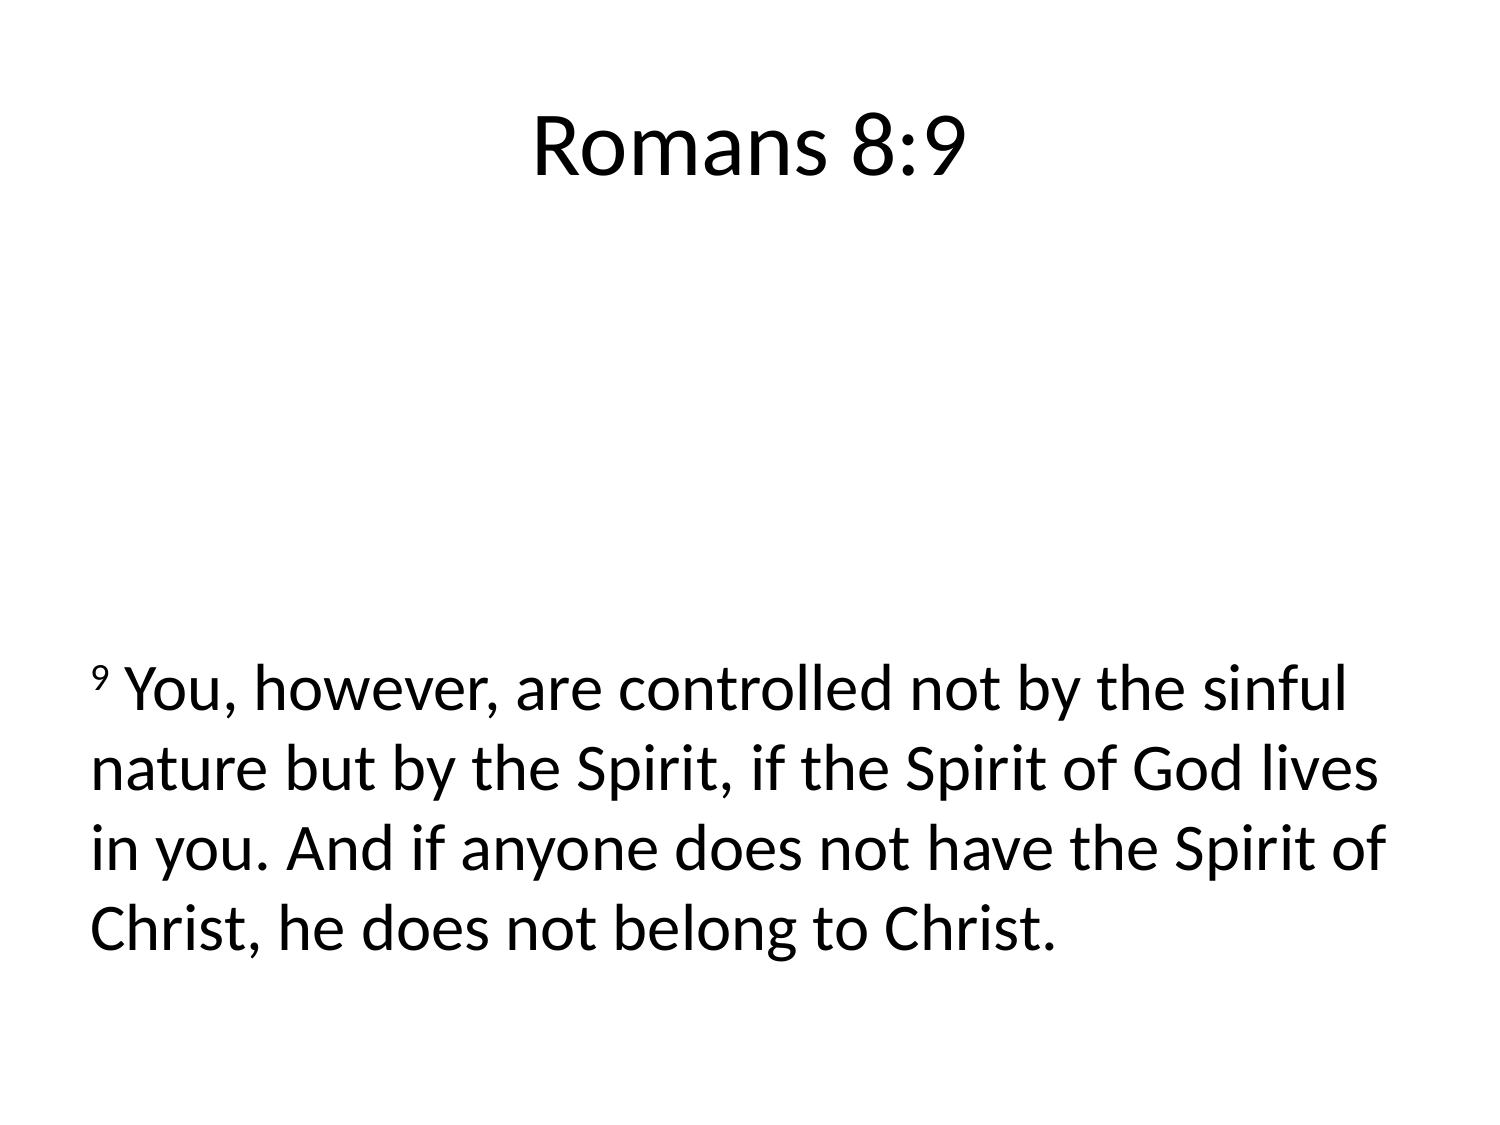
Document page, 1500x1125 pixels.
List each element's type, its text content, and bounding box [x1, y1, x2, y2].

title Romans 8:9 [75, 45, 1425, 233]
list 9 You, however, are controlled not by the sinful nature but by the Spirit, if the Spirit of God lives in you. And if anyone does not have the Spirit of Christ, he does not belong to Christ. [75, 262, 1425, 1005]
